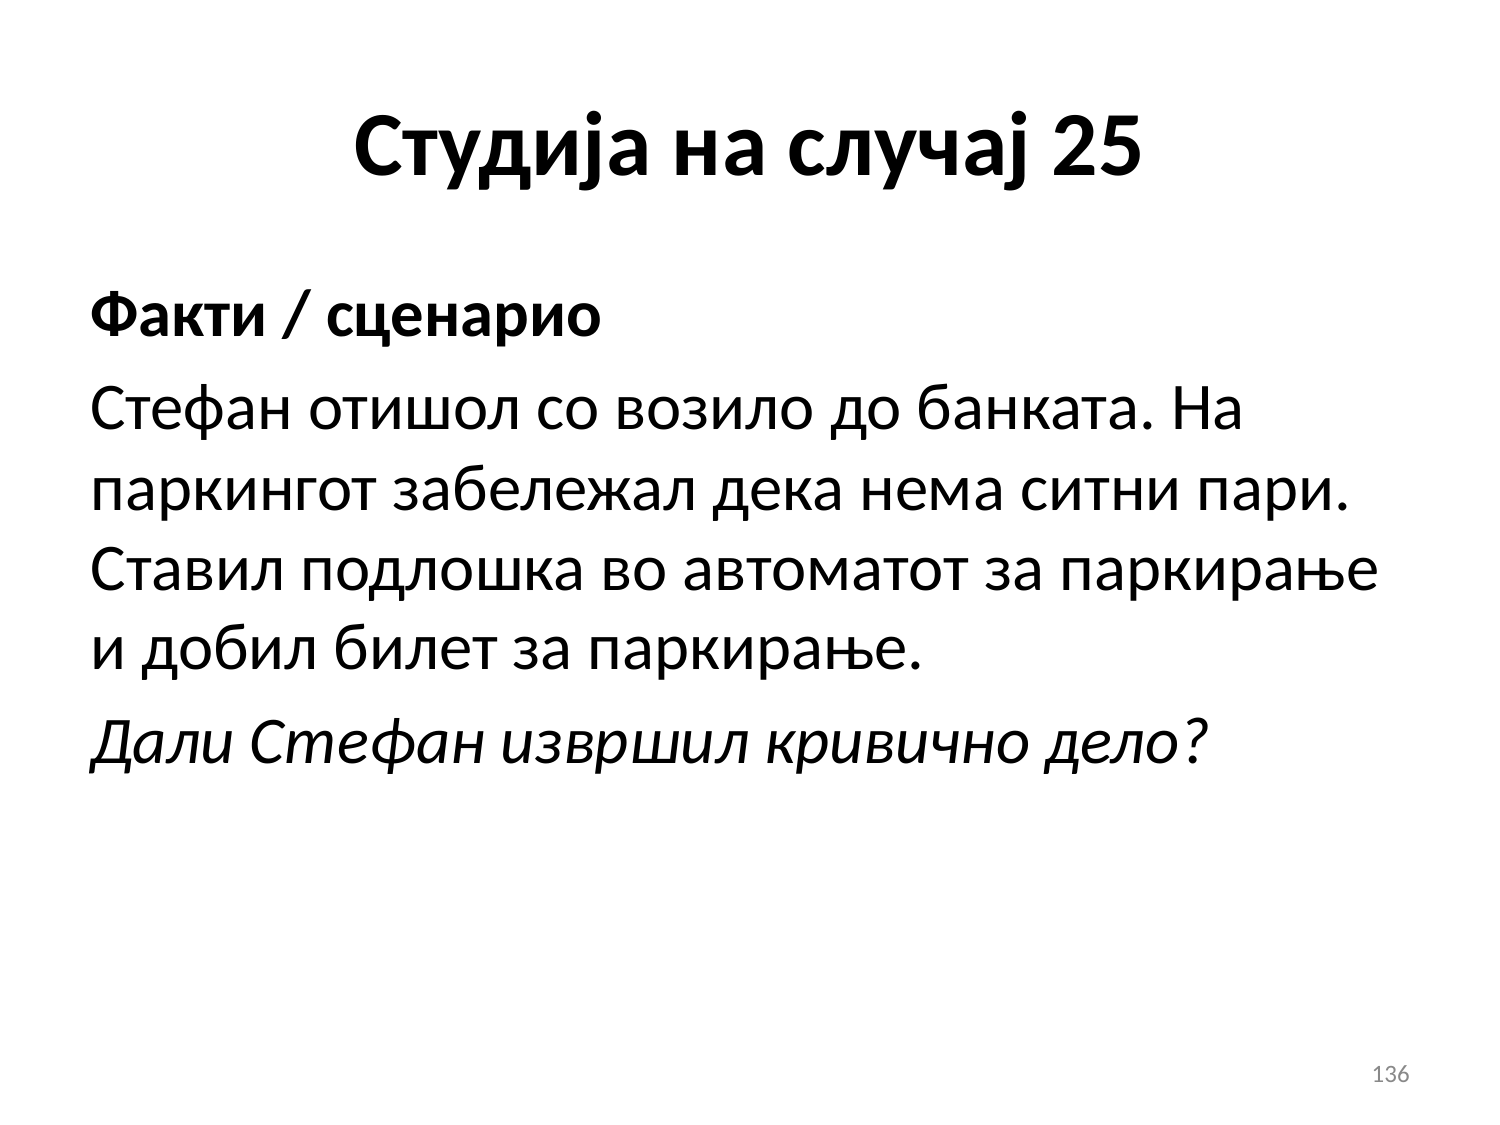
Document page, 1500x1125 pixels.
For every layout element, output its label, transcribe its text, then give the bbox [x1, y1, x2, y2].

title Студија на случај 25 [75, 45, 1425, 233]
slide_number 136 [1074, 1042, 1425, 1103]
list Факти / сценарио Стефан отишол со возило до банката. На паркингот забележал дека нема ситни пари. Ставил подлошка во автоматот за паркирање и добил билет за паркирање. Дали Стефан извршил кривично дело? [75, 262, 1425, 1005]
